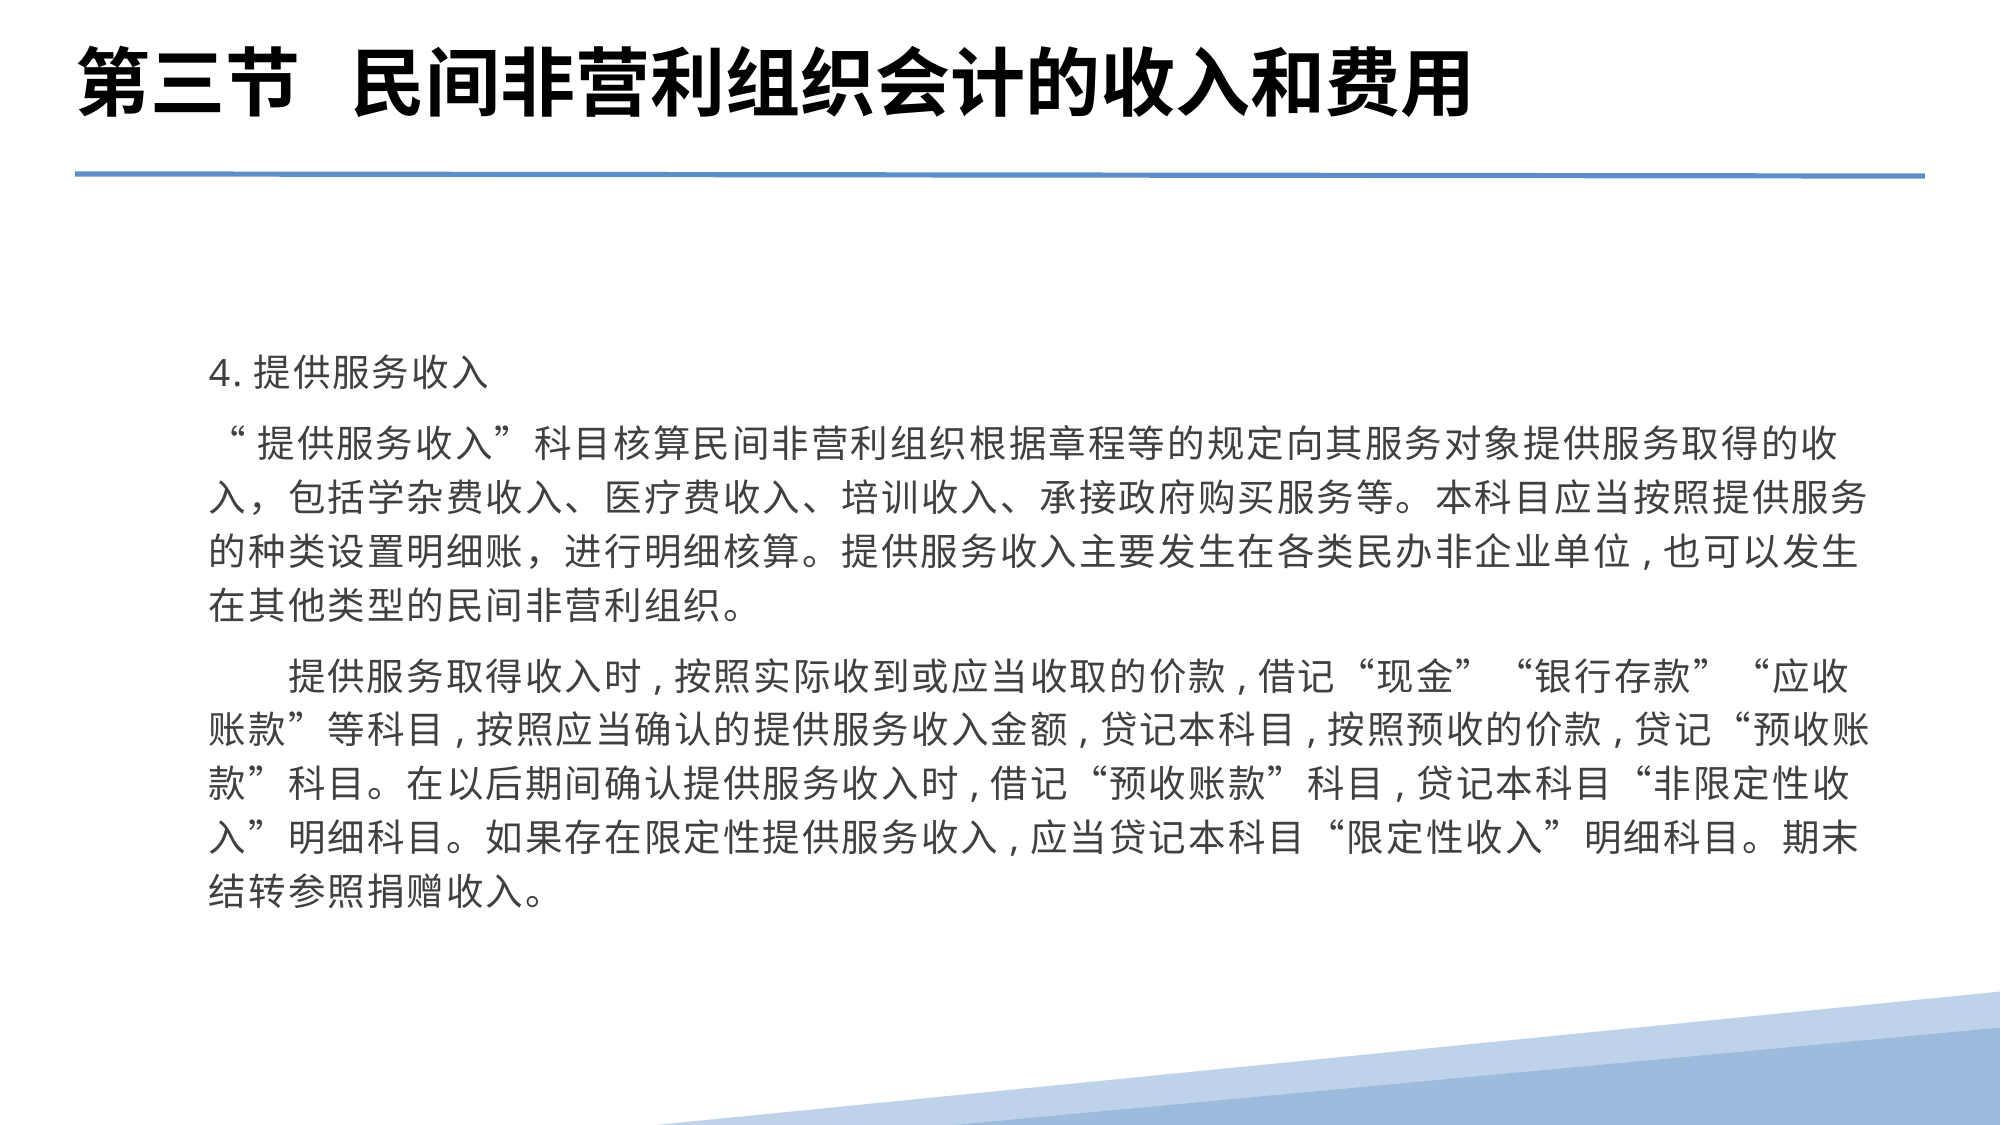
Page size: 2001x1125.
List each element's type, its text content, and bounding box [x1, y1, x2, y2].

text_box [656, 991, 2000, 1125]
text_box 第三节 民间非营利组织会计的收入和费用 [75, 24, 1925, 125]
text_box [74, 173, 1925, 177]
text_box 4.提供服务收入 “提供服务收入”科目核算民间非营利组织根据章程等的规定向其服务对象提供服务取得的收入，包括学杂费收入、医疗费收入、培训收入、承接政府购买服务等。本科目应当按照提供服务的种类设置明细账，进行明细核算。提供服务收入主要发生在各类民办非企业单位,也可以发生在其他类型的民间非营利组织。 提供服务取得收入时,按照实际收到或应当收取的价款,借记“现金”“银行存款”“应收账款”等科目,按照应当确认的提供服务收入金额,贷记本科目,按照预收的价款,贷记“预收账款”科目。在以后期间确认提供服务收入时,借记“预收账款”科目,贷记本科目“非限定性收入”明细科目。如果存在限定性提供服务收入,应当贷记本科目“限定性收入”明细科目。期末结转参照捐赠收入。 [198, 225, 1888, 1029]
